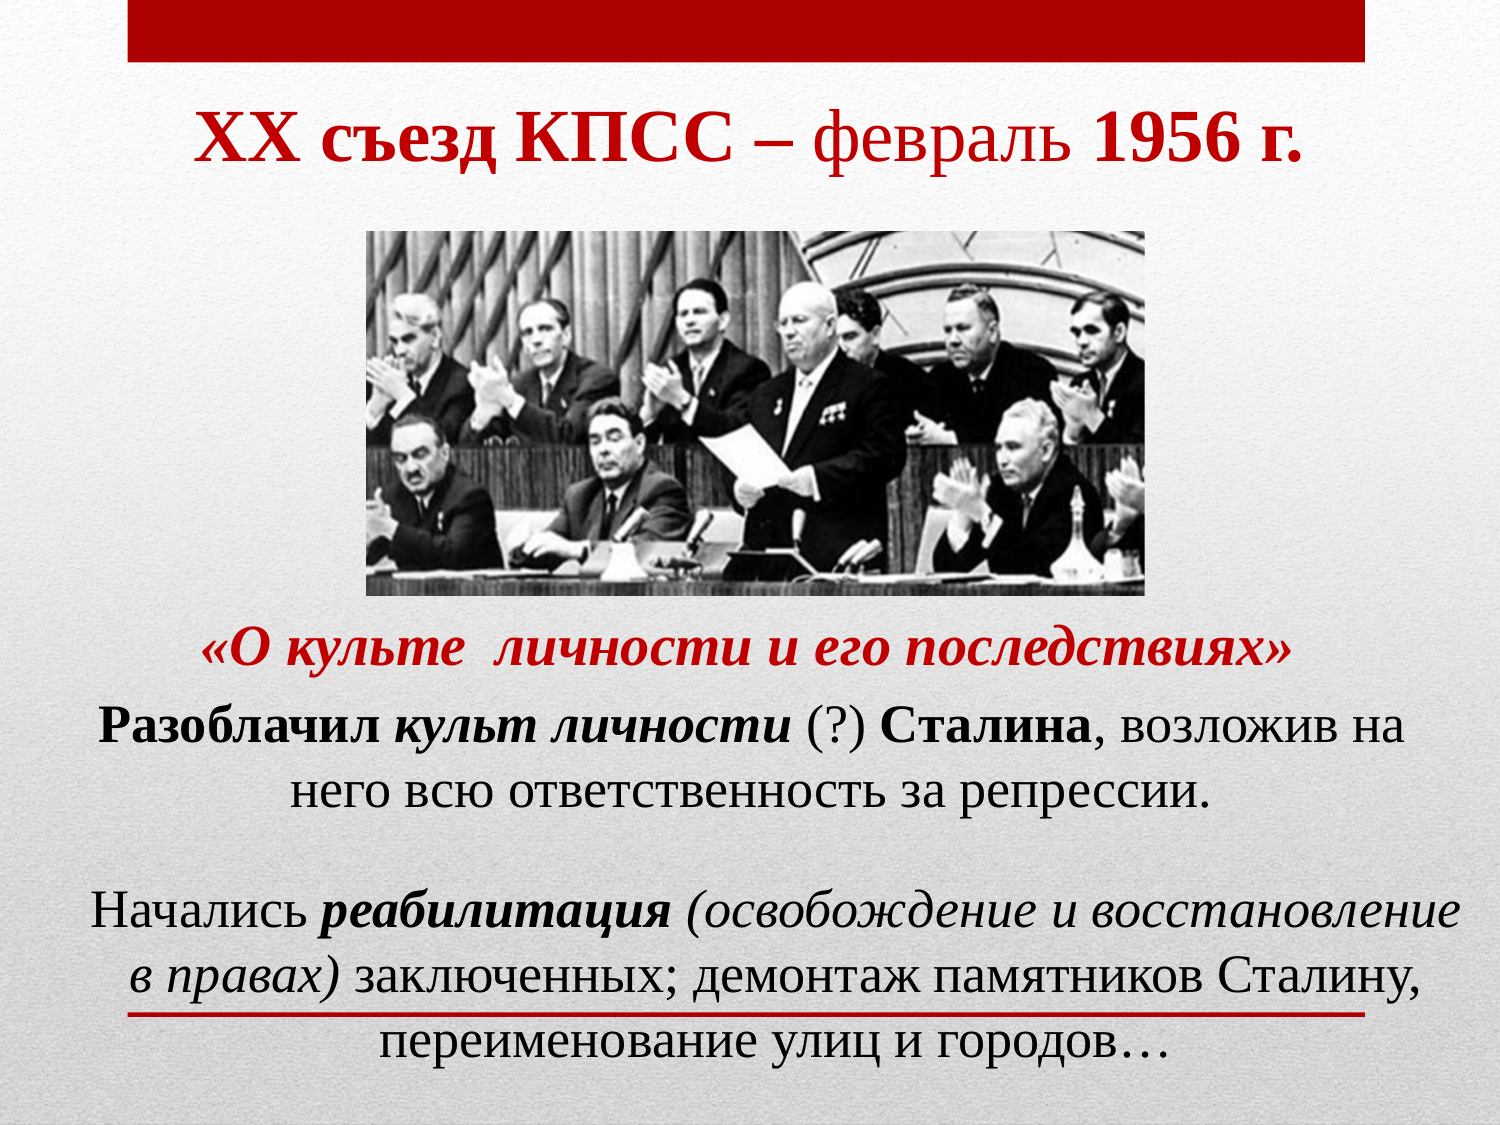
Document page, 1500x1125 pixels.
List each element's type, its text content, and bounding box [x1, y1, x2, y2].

text_box Начались реабилитация (освобождение и восстановление в правах) заключенных; демонтаж памятников Сталину, переименование улиц и городов… [70, 866, 1483, 1076]
title XX съезд КПСС – февраль 1956 г. [73, 31, 1424, 185]
text_box Разоблачил культ личности (?) Сталина, возложив на него всю ответственность за репрессии. [45, 680, 1458, 826]
picture [365, 230, 1146, 597]
text_box «О культе личности и его последствиях» [97, 599, 1414, 684]
